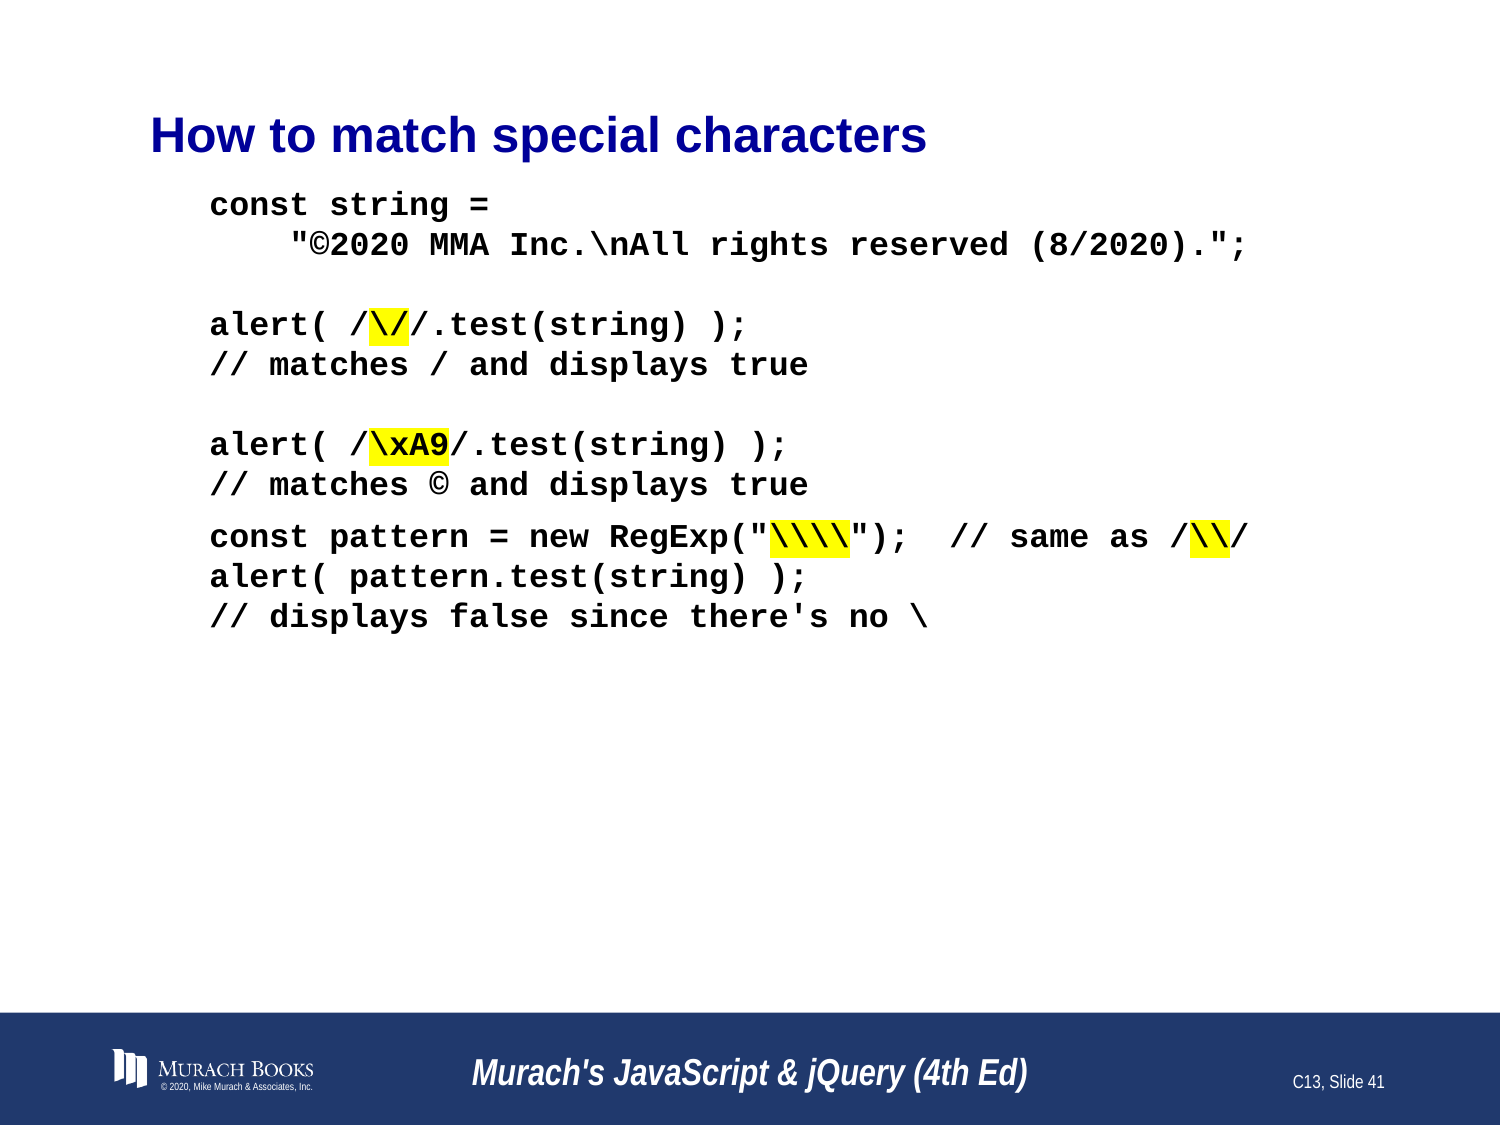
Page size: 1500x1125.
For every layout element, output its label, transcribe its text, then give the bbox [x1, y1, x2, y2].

title How to match special characters [150, 102, 1350, 164]
slide_number Murach's JavaScript & jQuery (4th Ed) [463, 1025, 1050, 1100]
footer © 2020, Mike Murach & Associates, Inc. [12, 1025, 463, 1100]
list const string = "©2020 MMA Inc.\nAll rights reserved (8/2020)."; alert( /\//.test(string) ); // matches / and displays true alert( /\xA9/.test(string) ); // matches © and displays true const pattern = new RegExp("\\\\"); // same as /\\/ alert( pattern.test(string) ); // displays false since there's no \ [137, 174, 1350, 975]
slide_number C13, Slide 41 [1087, 1025, 1400, 1100]
